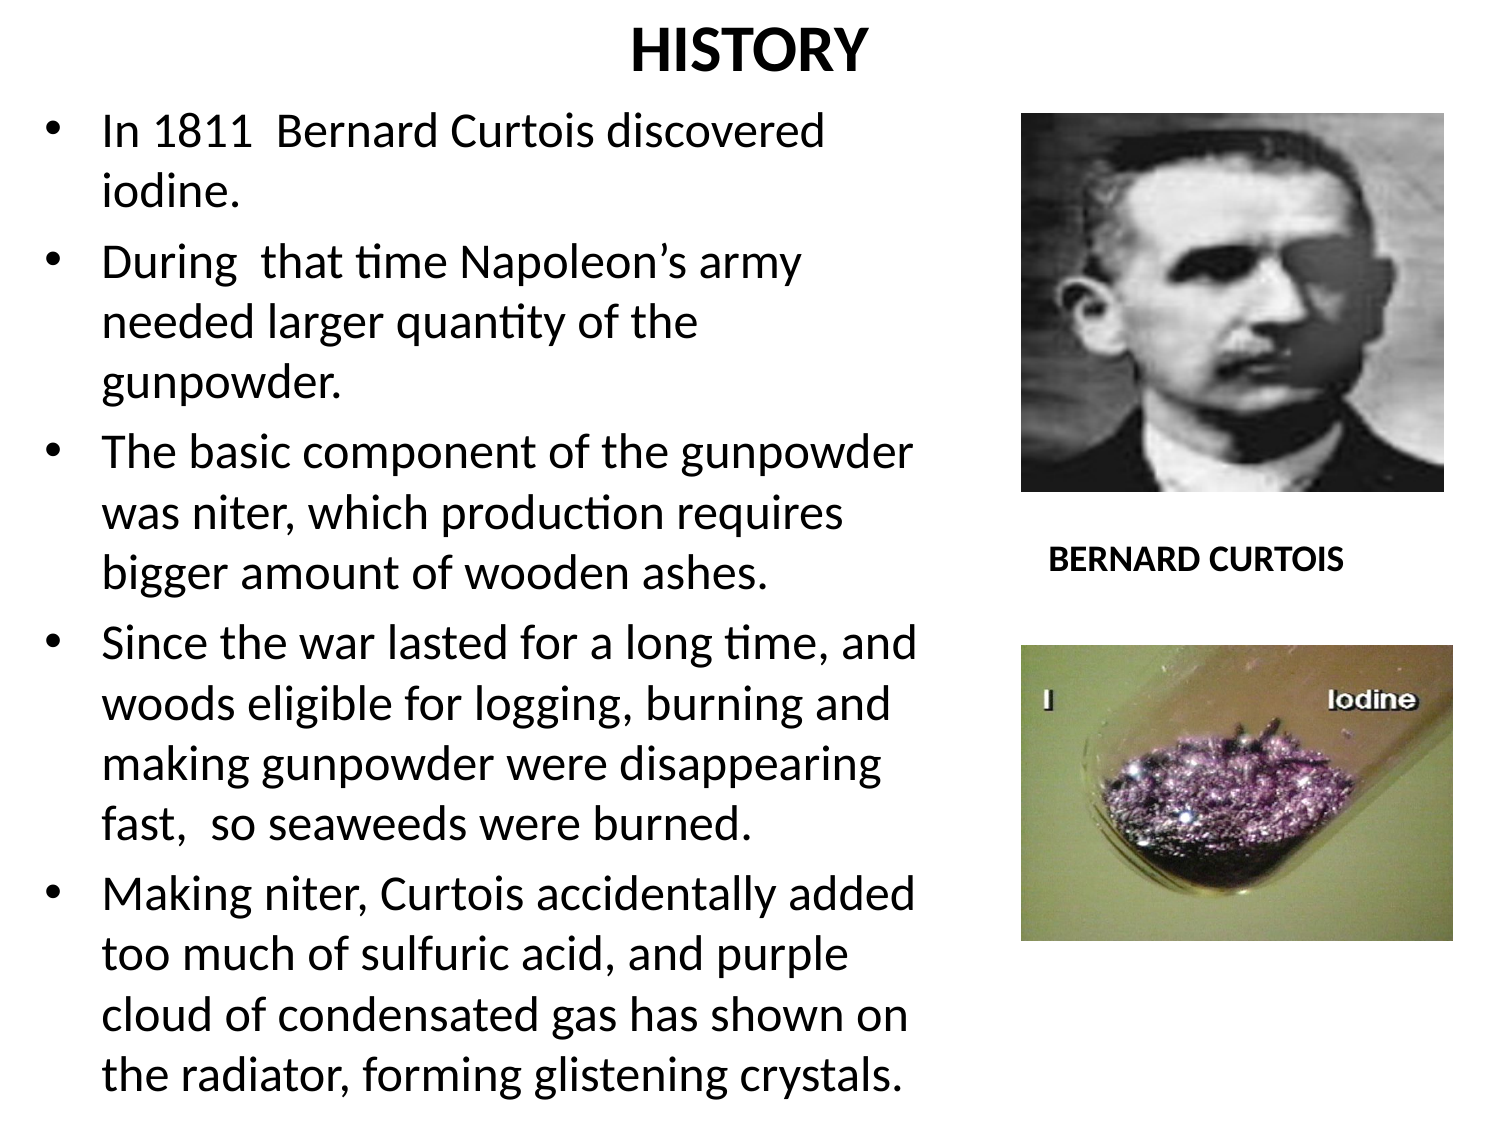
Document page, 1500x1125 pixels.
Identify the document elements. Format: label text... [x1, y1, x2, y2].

picture [1021, 644, 1453, 941]
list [1021, 113, 1444, 492]
title HISTORY [75, 0, 1425, 90]
list In 1811 Bernard Curtois discovered iodine. During that time Napoleon’s army needed larger quantity of the gunpowder. The basic component of the gunpowder was niter, which production requires bigger amount of wooden ashes. Since the war lasted for a long time, and woods eligible for logging, burning and making gunpowder were disappearing fast, so seaweeds were burned. Making niter, Curtois accidentally added too much of sulfuric acid, and purple cloud of condensated gas has shown on the radiator, forming glistening crystals. [29, 90, 951, 1125]
text_box BERNARD CURTOIS [1033, 527, 1447, 587]
